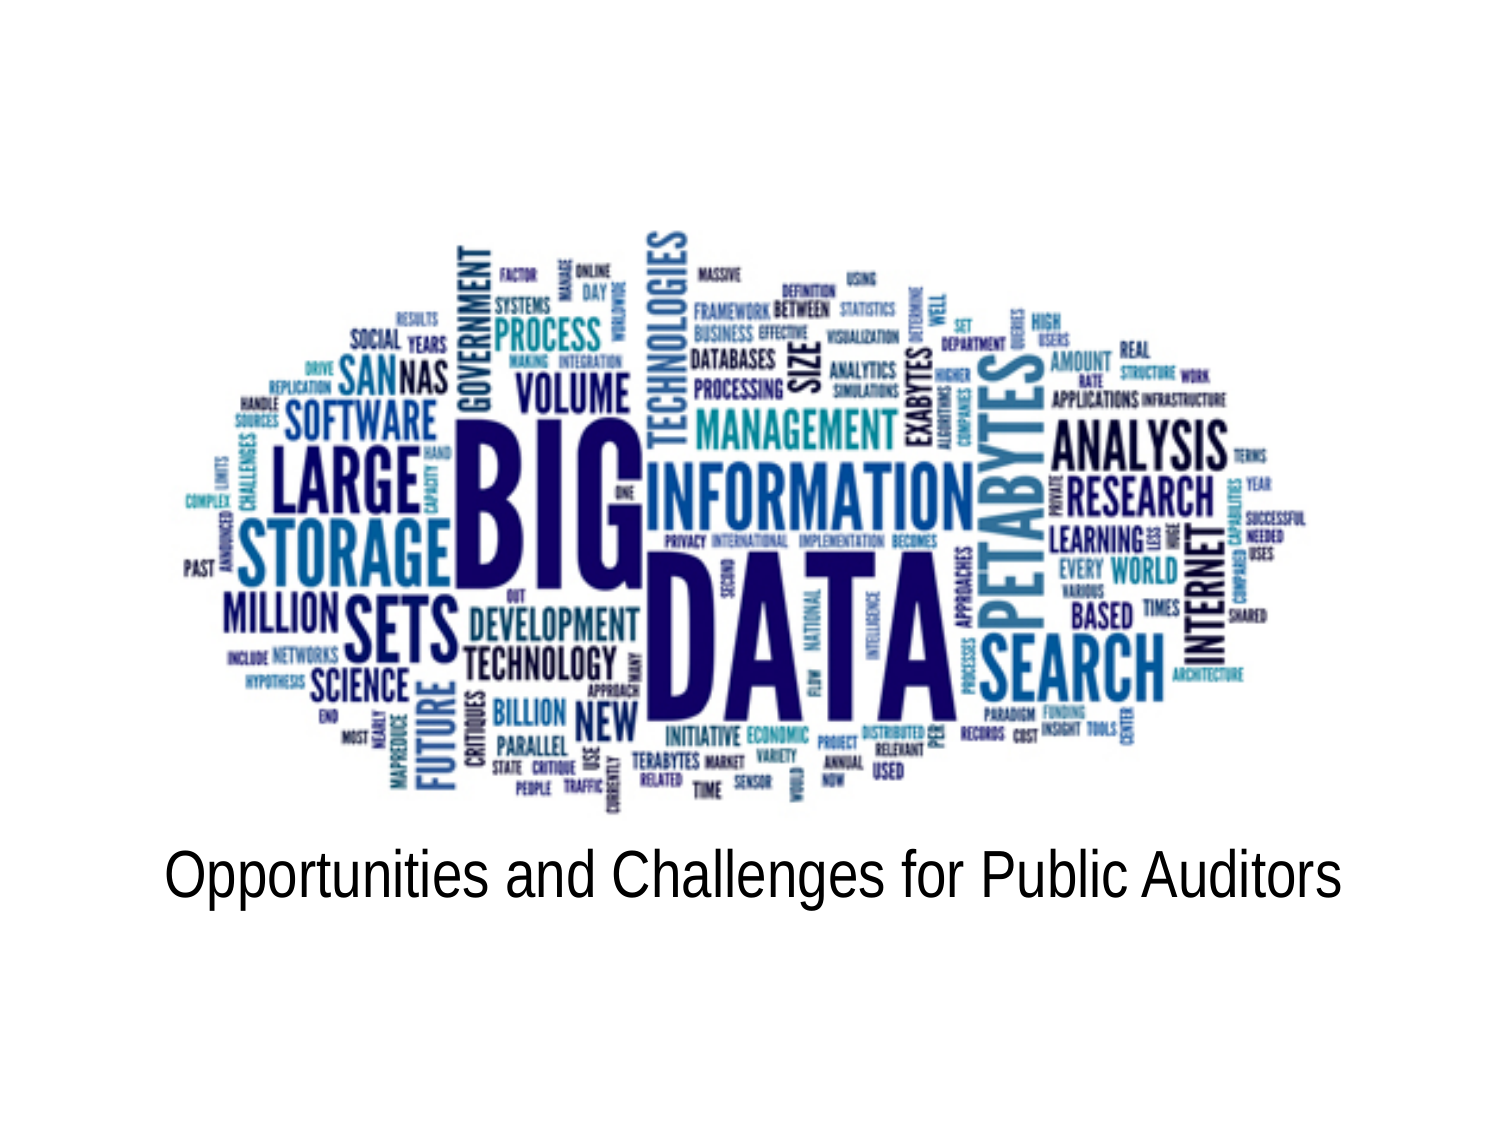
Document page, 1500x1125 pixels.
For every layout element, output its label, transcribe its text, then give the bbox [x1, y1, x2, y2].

picture [37, 212, 1463, 826]
list Opportunities and Challenges for Public Auditors [75, 834, 1425, 1038]
